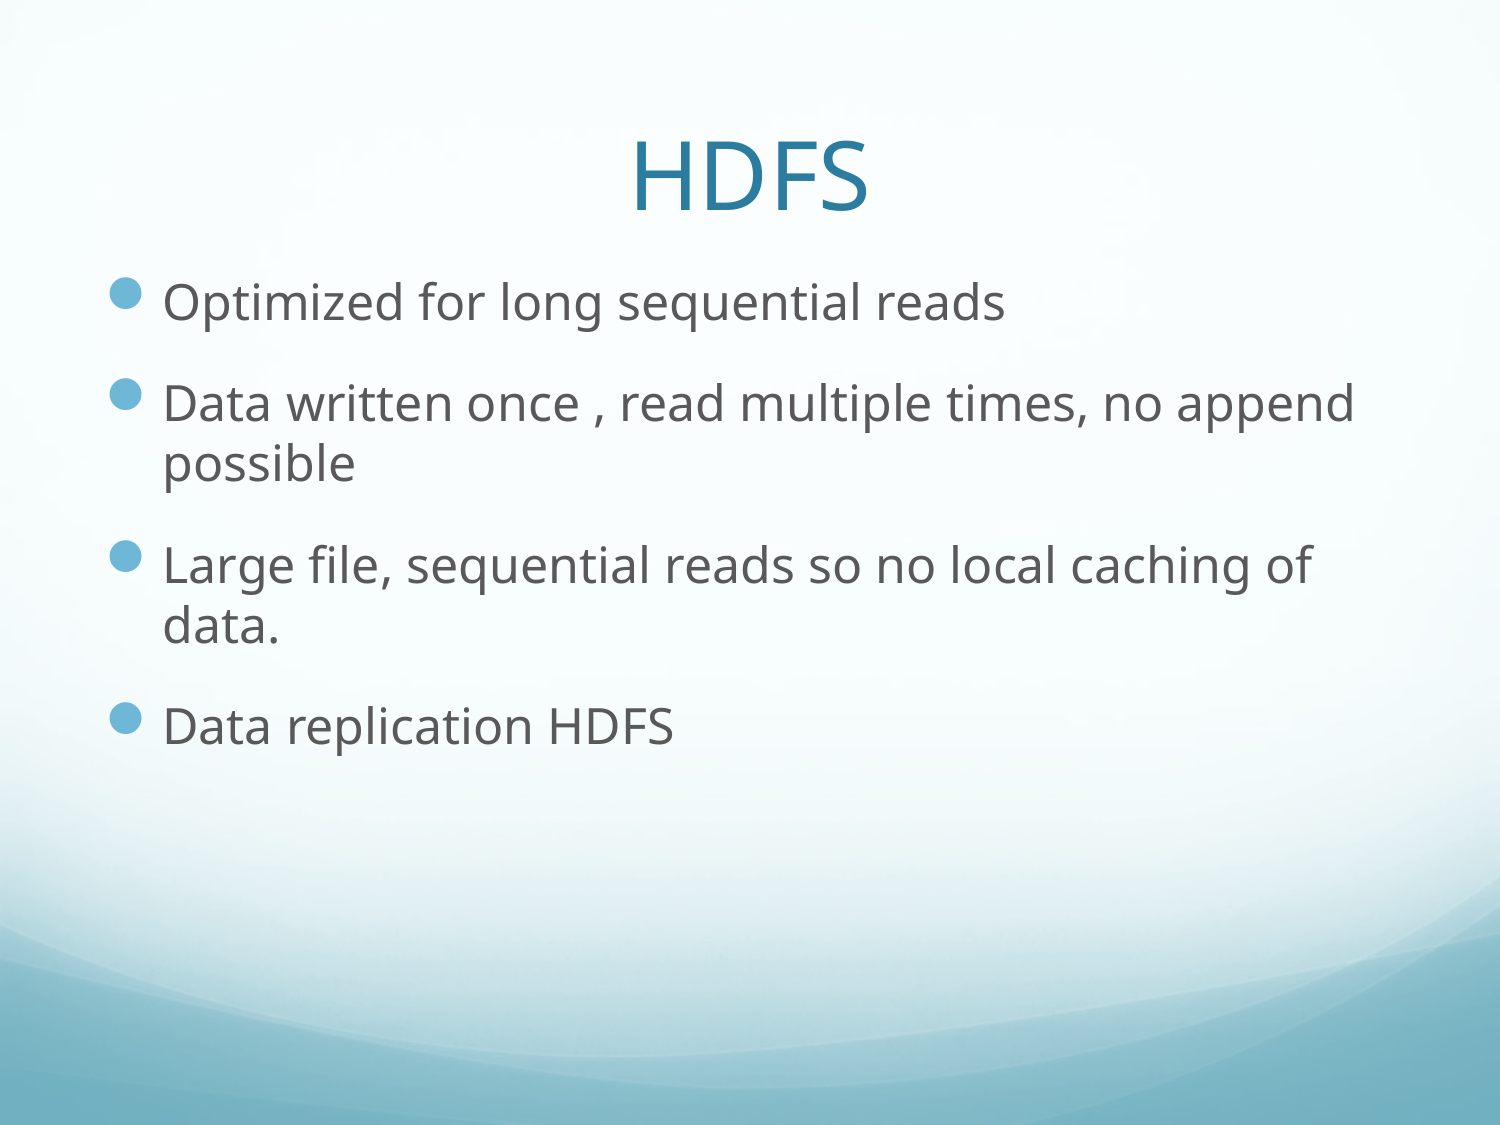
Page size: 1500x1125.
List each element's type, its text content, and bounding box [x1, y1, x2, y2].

list Optimized for long sequential reads Data written once , read multiple times, no append possible Large file, sequential reads so no local caching of data. Data replication HDFS [90, 262, 1410, 975]
title HDFS [90, 17, 1410, 237]
